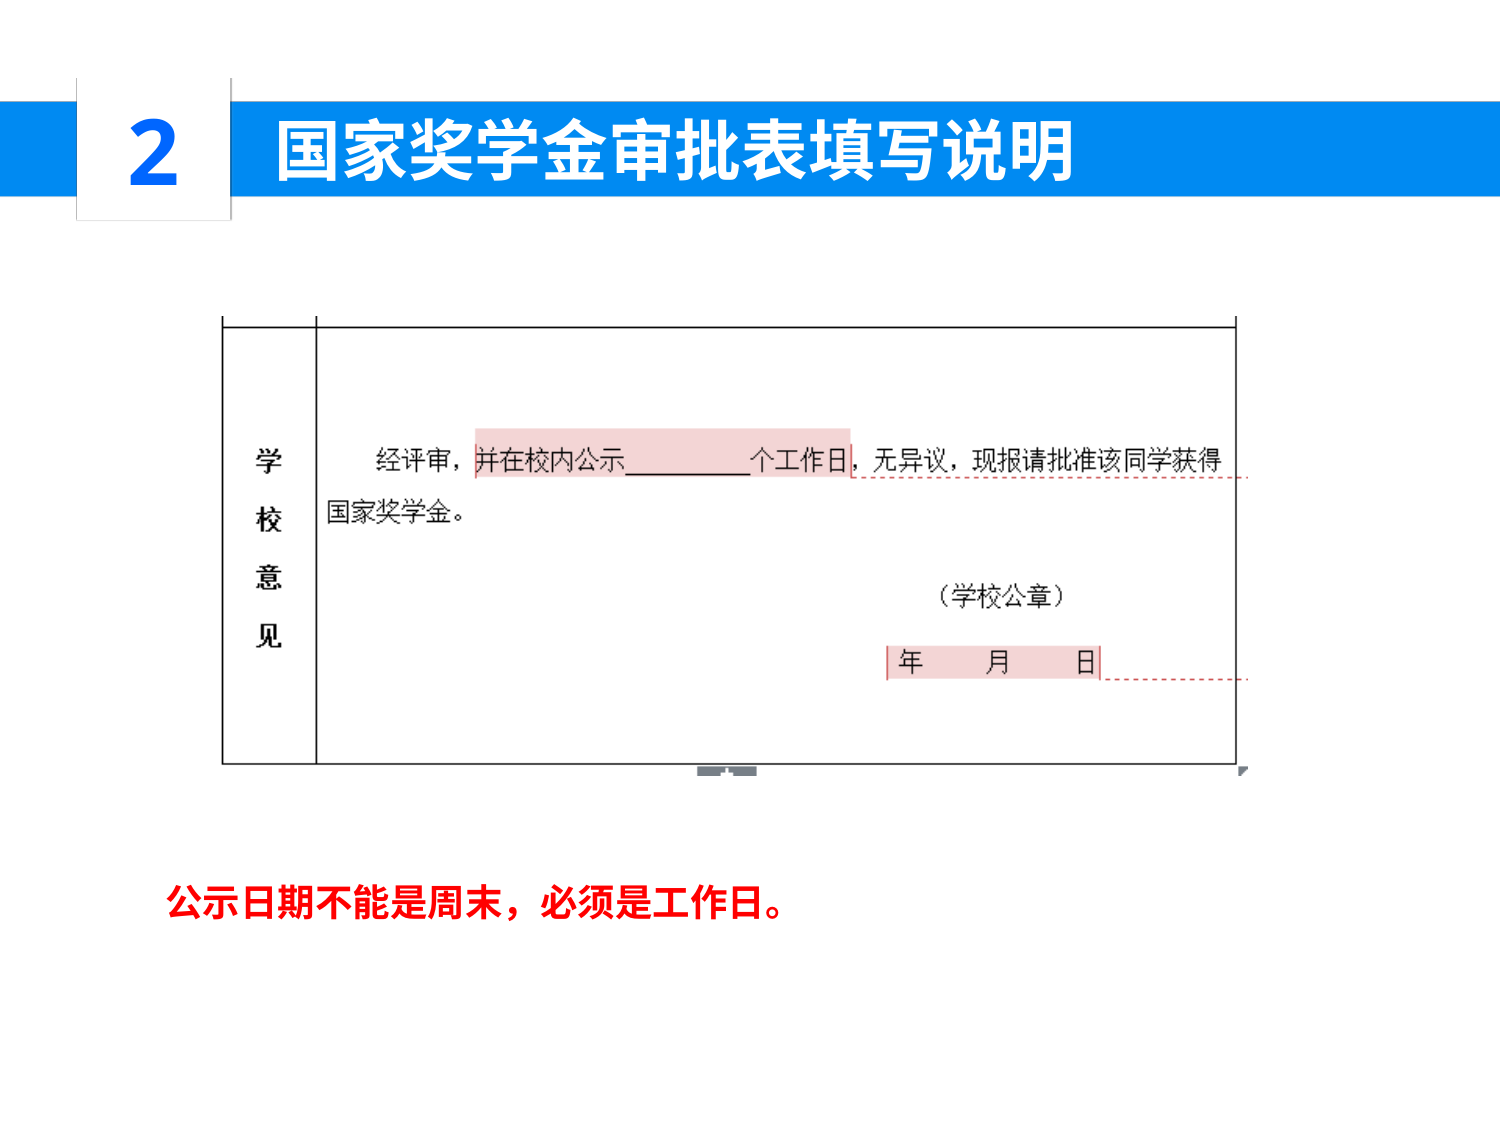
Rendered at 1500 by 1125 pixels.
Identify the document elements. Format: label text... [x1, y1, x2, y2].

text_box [76, 78, 231, 221]
text_box 国家奖学金审批表填写说明 [233, 101, 1500, 197]
text_box 国家奖学金审批表填写说明 [0, 101, 76, 197]
text_box 公示日期不能是周末，必须是工作日。 [150, 871, 1270, 977]
picture [197, 316, 1248, 776]
